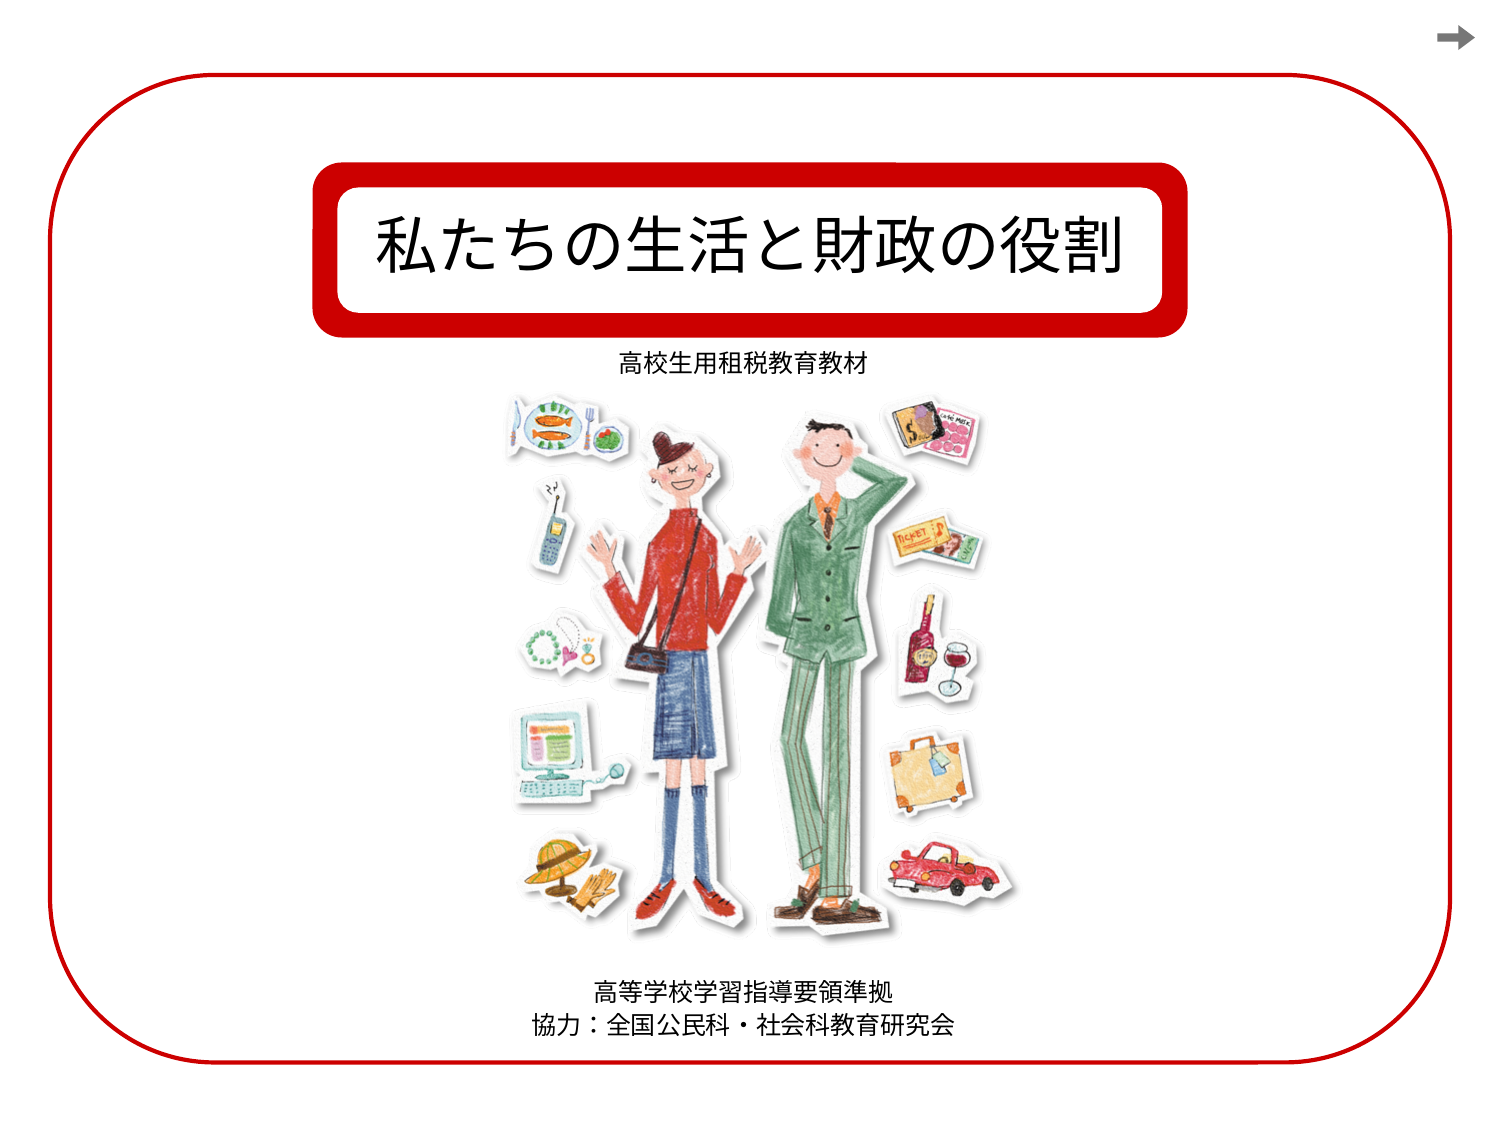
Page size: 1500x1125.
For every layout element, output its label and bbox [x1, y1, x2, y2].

text_box [1437, 31, 1475, 44]
text_box [50, 74, 1451, 1063]
picture [459, 373, 1041, 962]
